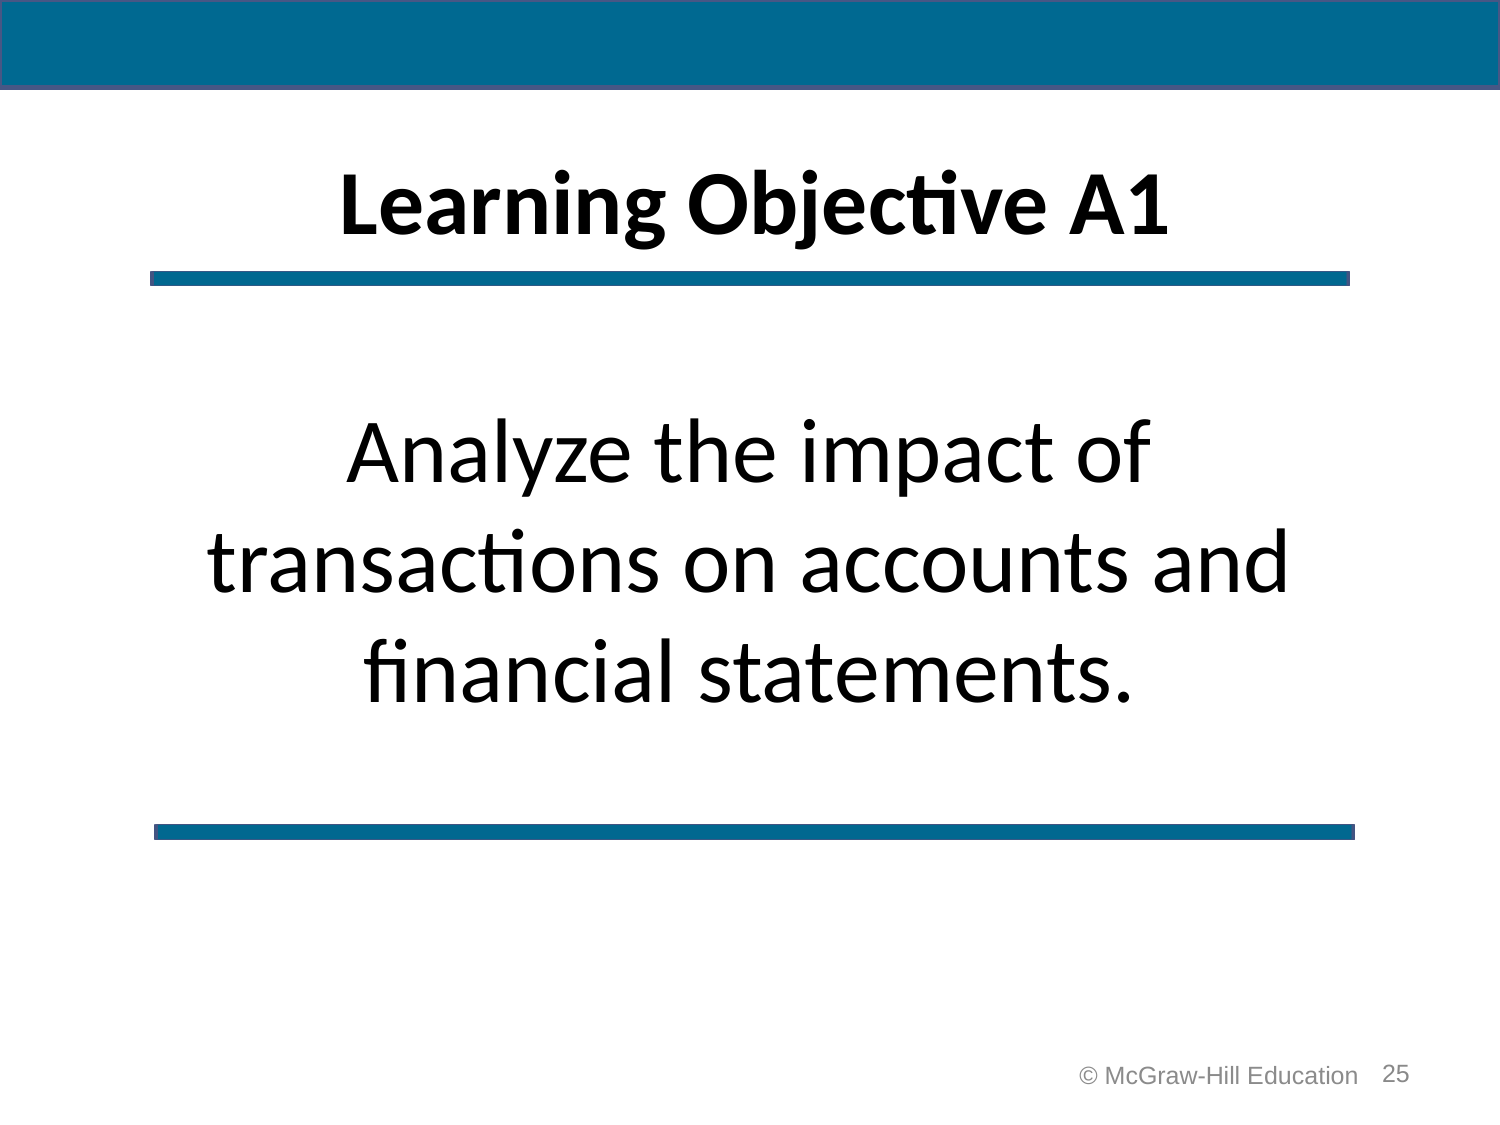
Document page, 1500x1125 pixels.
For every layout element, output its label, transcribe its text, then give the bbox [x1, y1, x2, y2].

text_box [0, 0, 1500, 88]
text_box © McGraw-Hill Education [1057, 1052, 1413, 1090]
picture [149, 271, 1351, 287]
title Analyze the impact of transactions on accounts and financial statements. [150, 299, 1350, 813]
text_box Learning Objective A1 [324, 135, 1250, 261]
slide_number 25 [1074, 1042, 1425, 1103]
